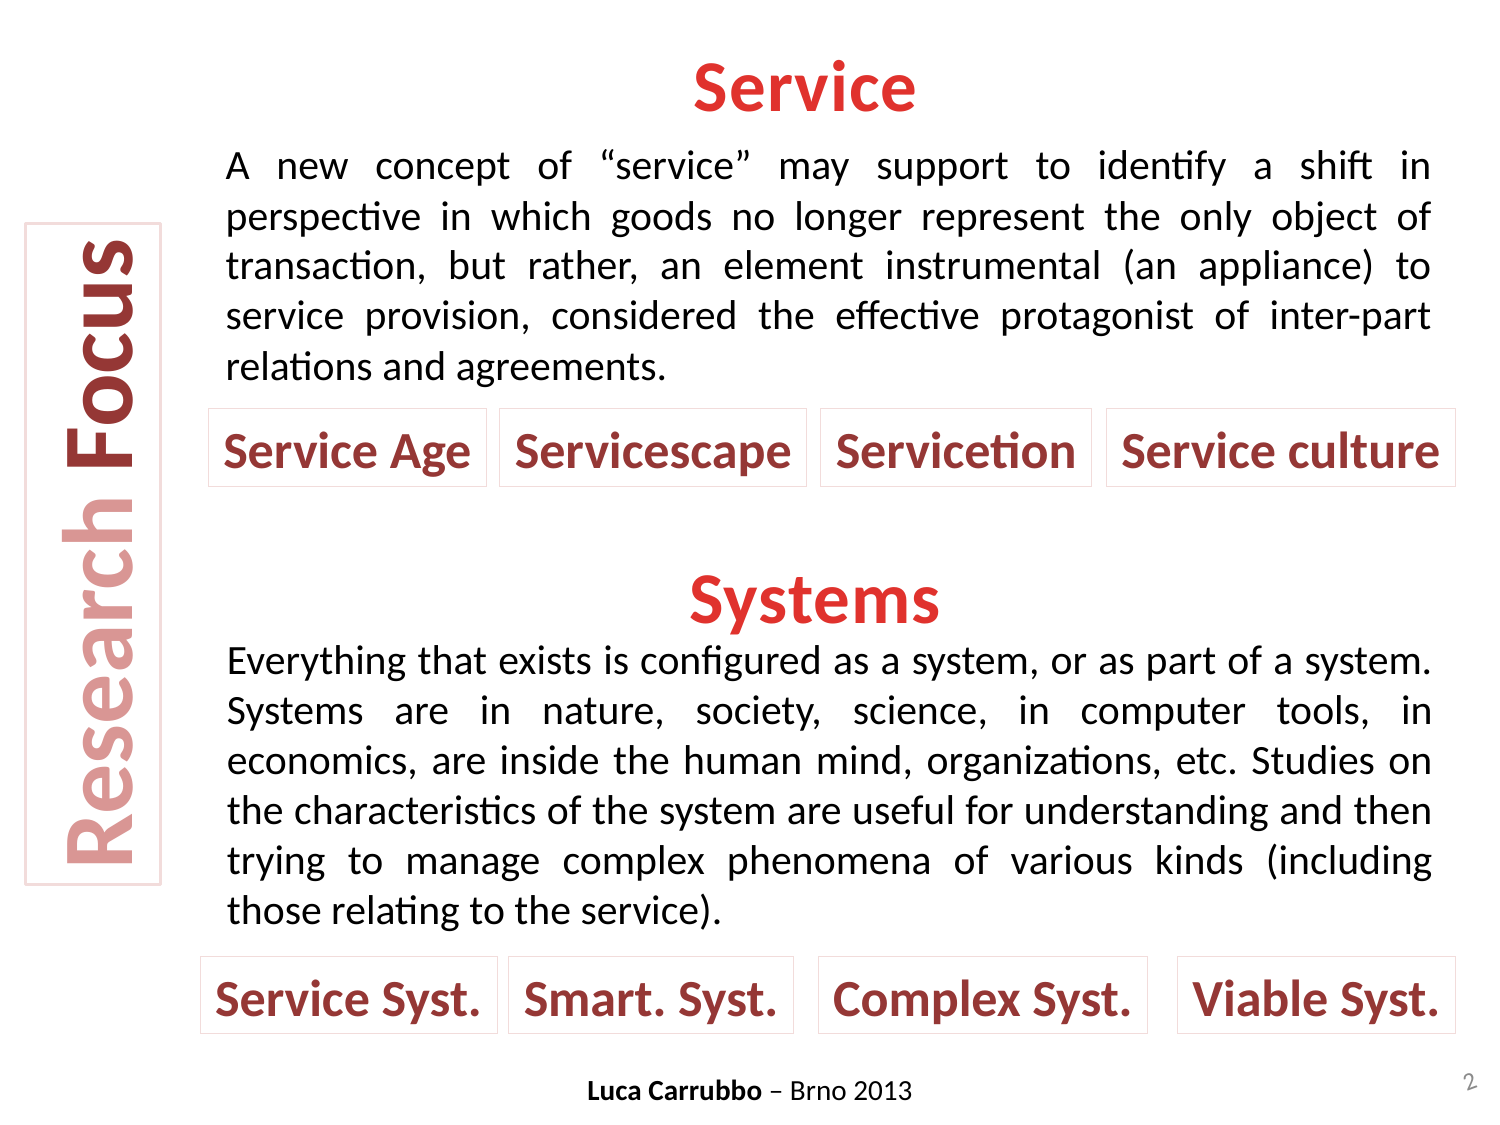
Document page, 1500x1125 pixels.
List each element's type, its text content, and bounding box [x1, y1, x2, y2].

text_box Everything that exists is configured as a system, or as part of a system. Systems are in nature, society, science, in computer tools, in economics, are inside the human mind, organizations, etc. Studies on the characteristics of the system are useful for understanding and then trying to manage complex phenomena of various kinds (including those relating to the service). [212, 625, 1448, 941]
text_box Service Age [208, 408, 487, 487]
text_box Complex Syst. [818, 956, 1148, 1034]
text_box Service [679, 30, 933, 134]
text_box Viable Syst. [1177, 956, 1456, 1034]
text_box 2 [1257, 1044, 1500, 1125]
text_box A new concept of “service” may support to identify a shift in perspective in which goods no longer represent the only object of transaction, but rather, an element instrumental (an appliance) to service provision, considered the effective protagonist of inter-part relations and agreements. [210, 130, 1447, 396]
text_box Research Focus [25, 223, 161, 885]
text_box Servicescape [499, 408, 807, 487]
text_box Systems [674, 543, 957, 625]
text_box Service Syst. [200, 956, 498, 1034]
text_box Smart. Syst. [508, 956, 794, 1034]
text_box Service culture [1106, 408, 1456, 487]
text_box Servicetion [820, 408, 1092, 487]
